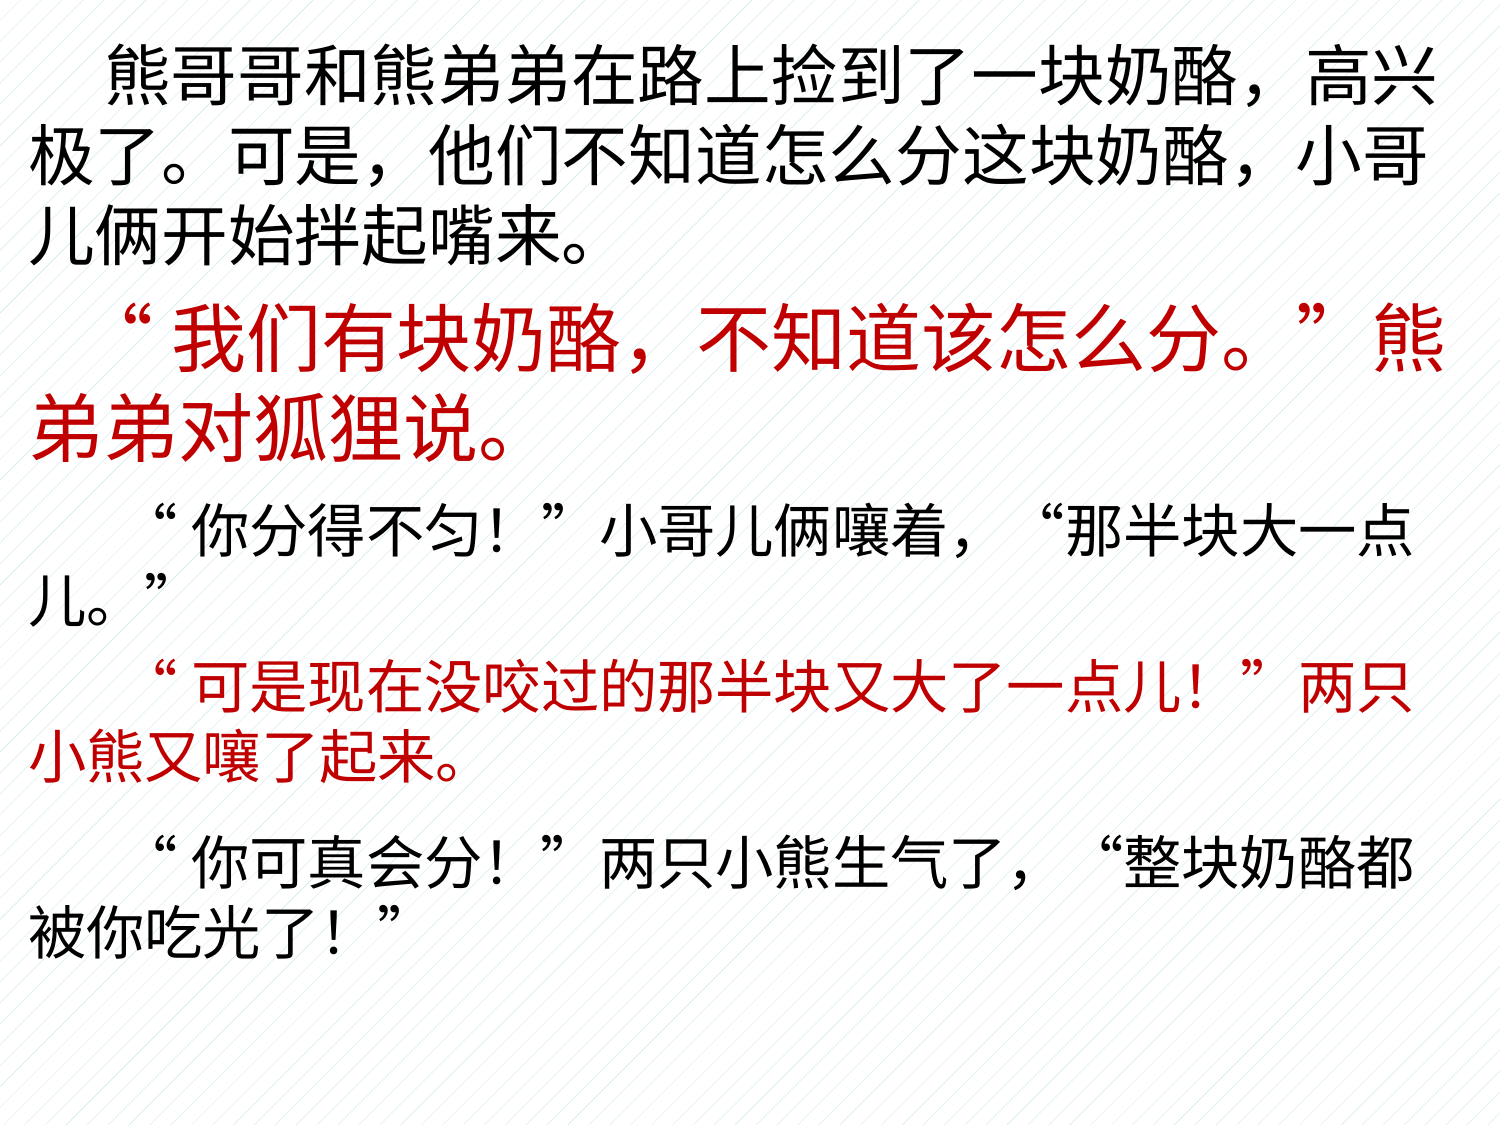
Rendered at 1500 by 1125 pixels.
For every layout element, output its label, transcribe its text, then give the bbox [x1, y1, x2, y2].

text_box “你分得不匀！”小哥儿俩嚷着，“那半块大一点儿。” [13, 486, 1468, 642]
text_box 熊哥哥和熊弟弟在路上捡到了一块奶酪，高兴极了。可是，他们不知道怎么分这块奶酪，小哥儿俩开始拌起嘴来。 [13, 26, 1468, 282]
text_box “可是现在没咬过的那半块又大了一点儿！”两只小熊又嚷了起来。 [13, 643, 1468, 798]
text_box “我们有块奶酪，不知道该怎么分。”熊弟弟对狐狸说。 [13, 284, 1468, 479]
text_box “你可真会分！”两只小熊生气了，“整块奶酪都被你吃光了！” [13, 818, 1468, 974]
